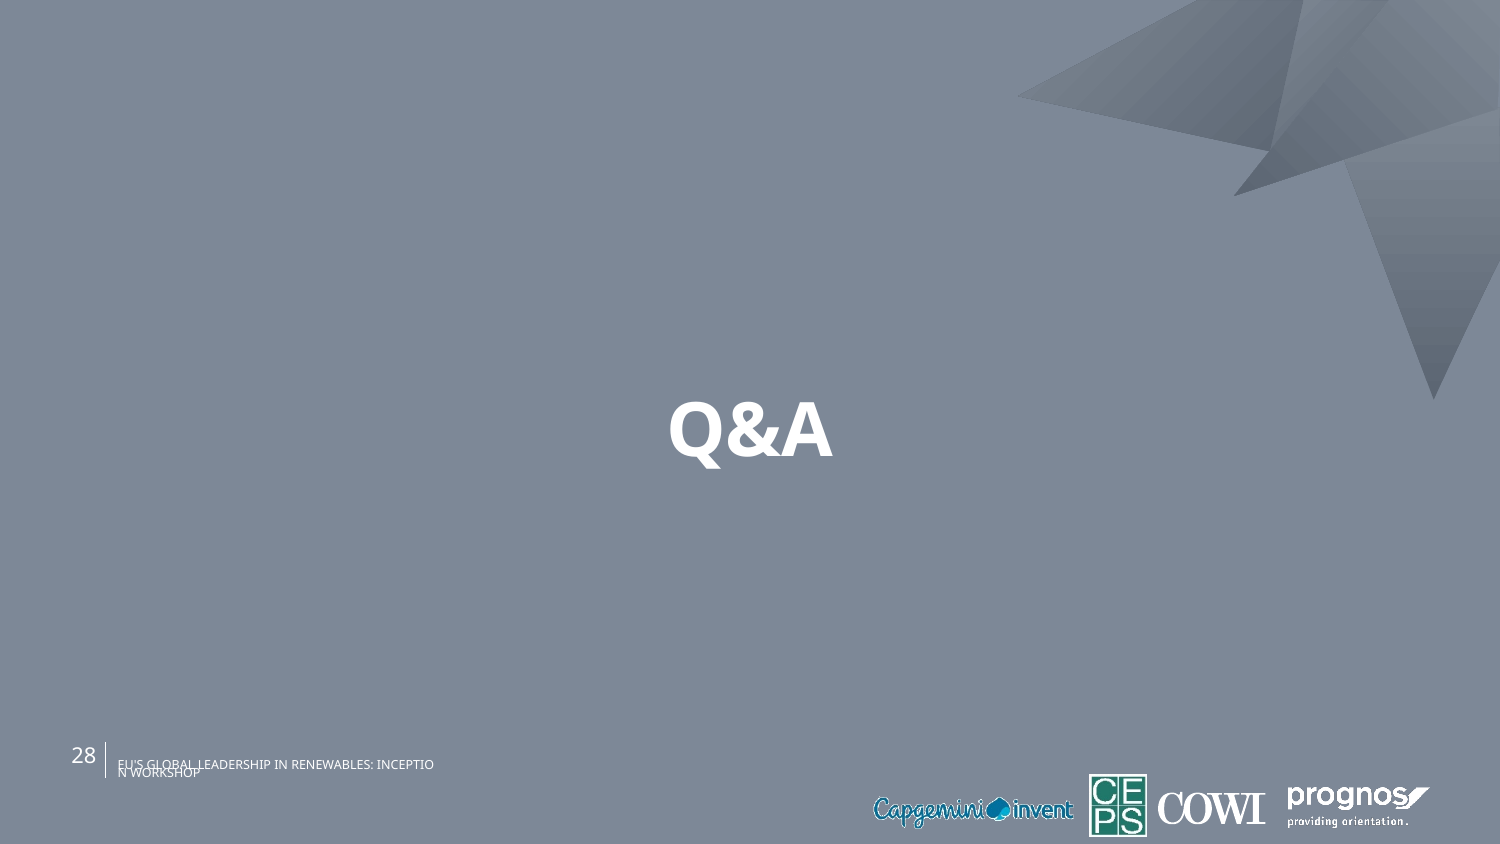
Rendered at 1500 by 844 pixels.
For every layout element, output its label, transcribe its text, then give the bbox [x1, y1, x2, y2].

picture [1254, 753, 1463, 844]
footer EU's global leadership in renewables: Inception workshop [117, 762, 439, 774]
slide_number 28 [29, 733, 97, 796]
title Q&A [288, 365, 1212, 476]
picture [871, 793, 1076, 831]
picture [1089, 774, 1147, 837]
